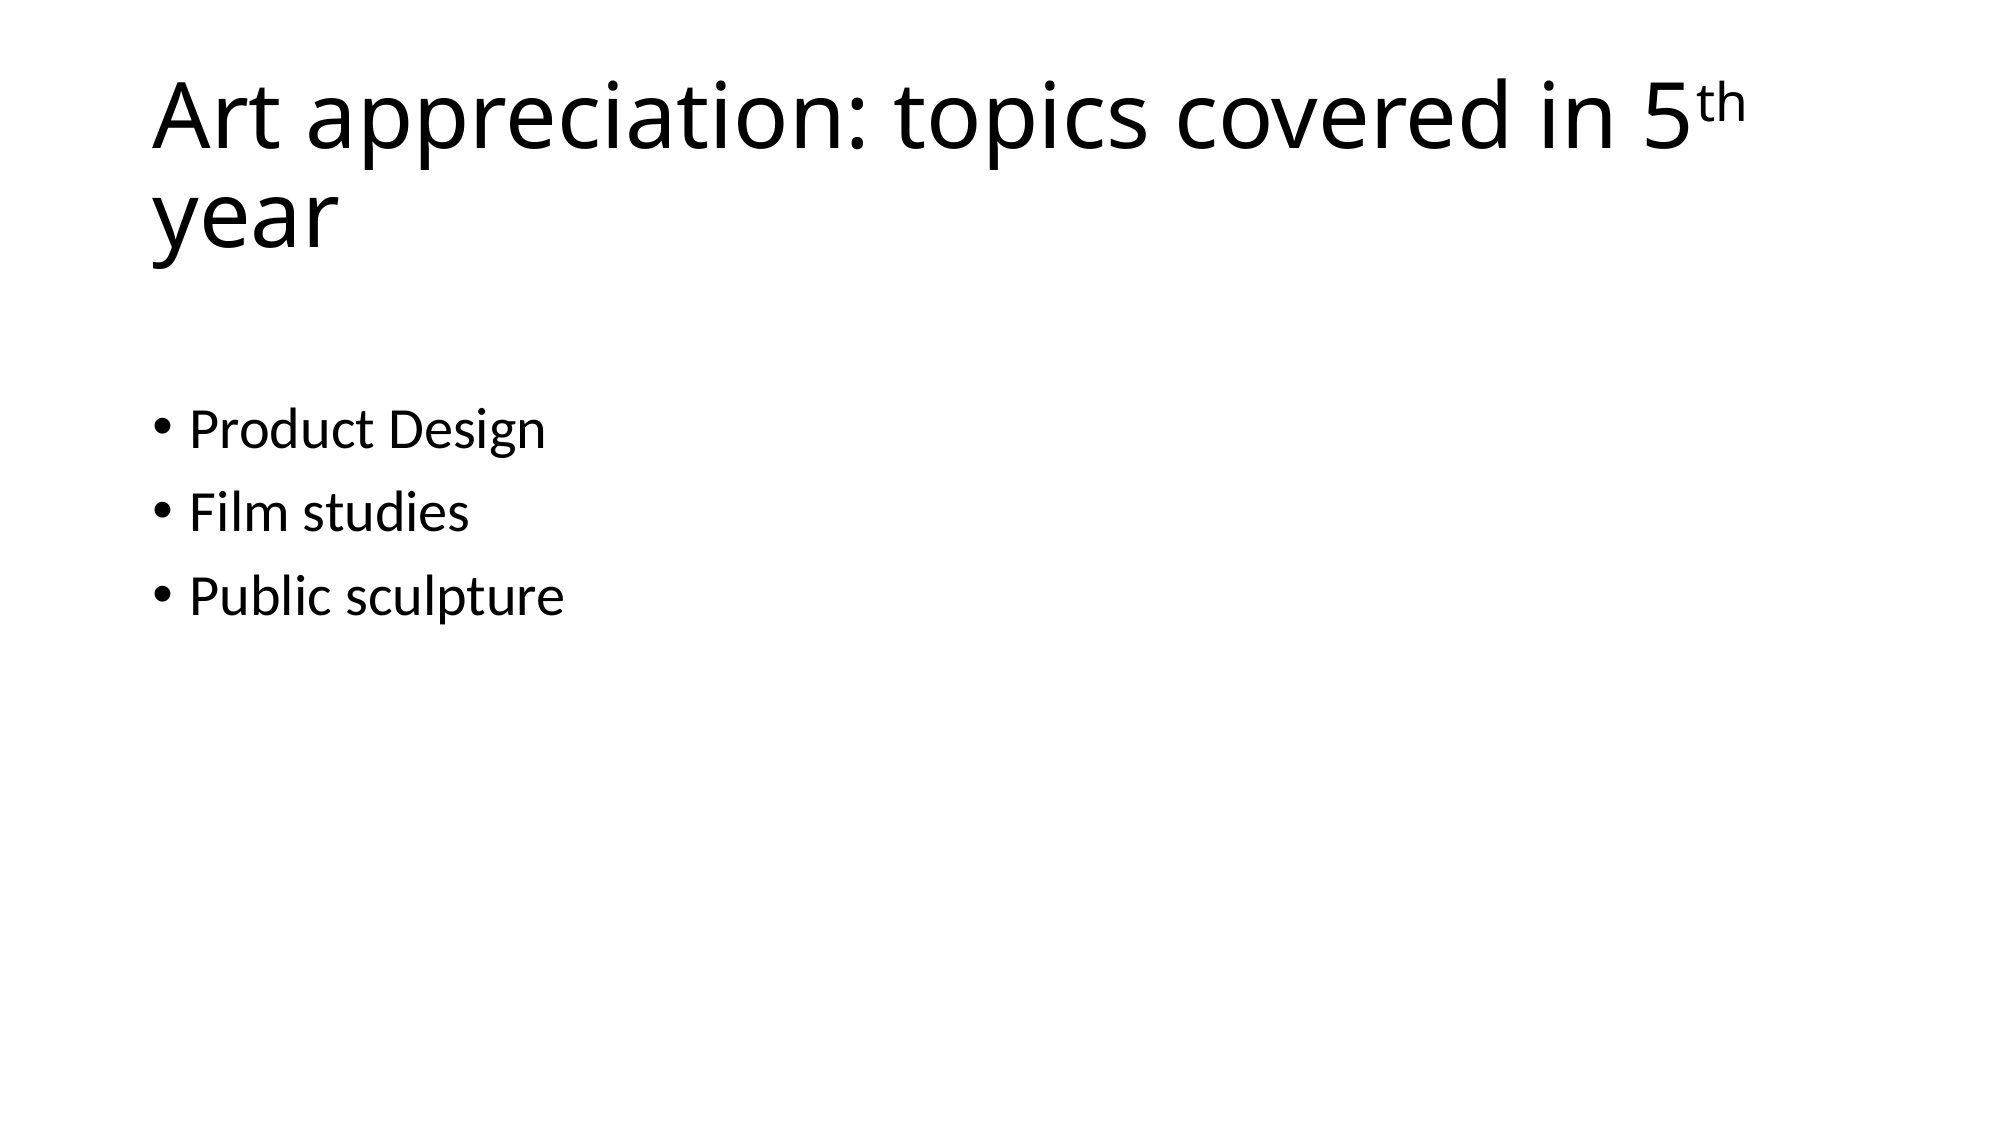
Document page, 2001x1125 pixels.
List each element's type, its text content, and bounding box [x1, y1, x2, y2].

title Art appreciation: topics covered in 5th year [137, 59, 1863, 278]
list Product Design Film studies Public sculpture [137, 299, 1863, 1014]
